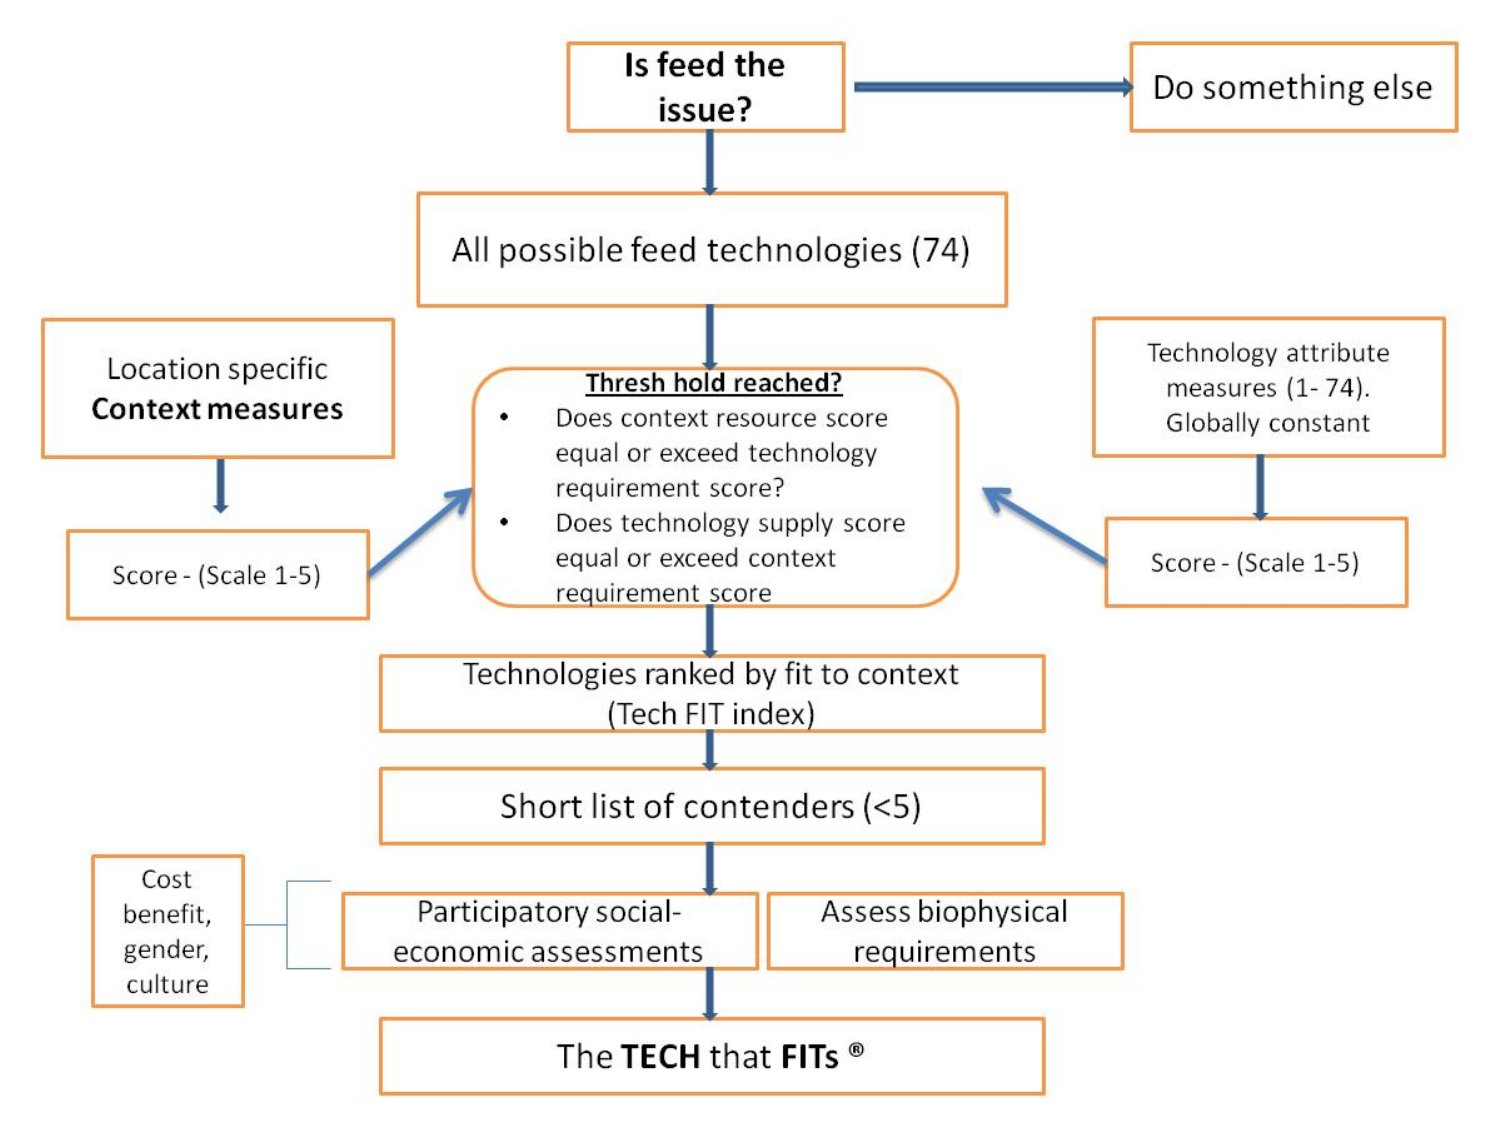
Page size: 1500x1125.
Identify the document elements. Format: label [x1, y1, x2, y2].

picture [40, 29, 1460, 1098]
